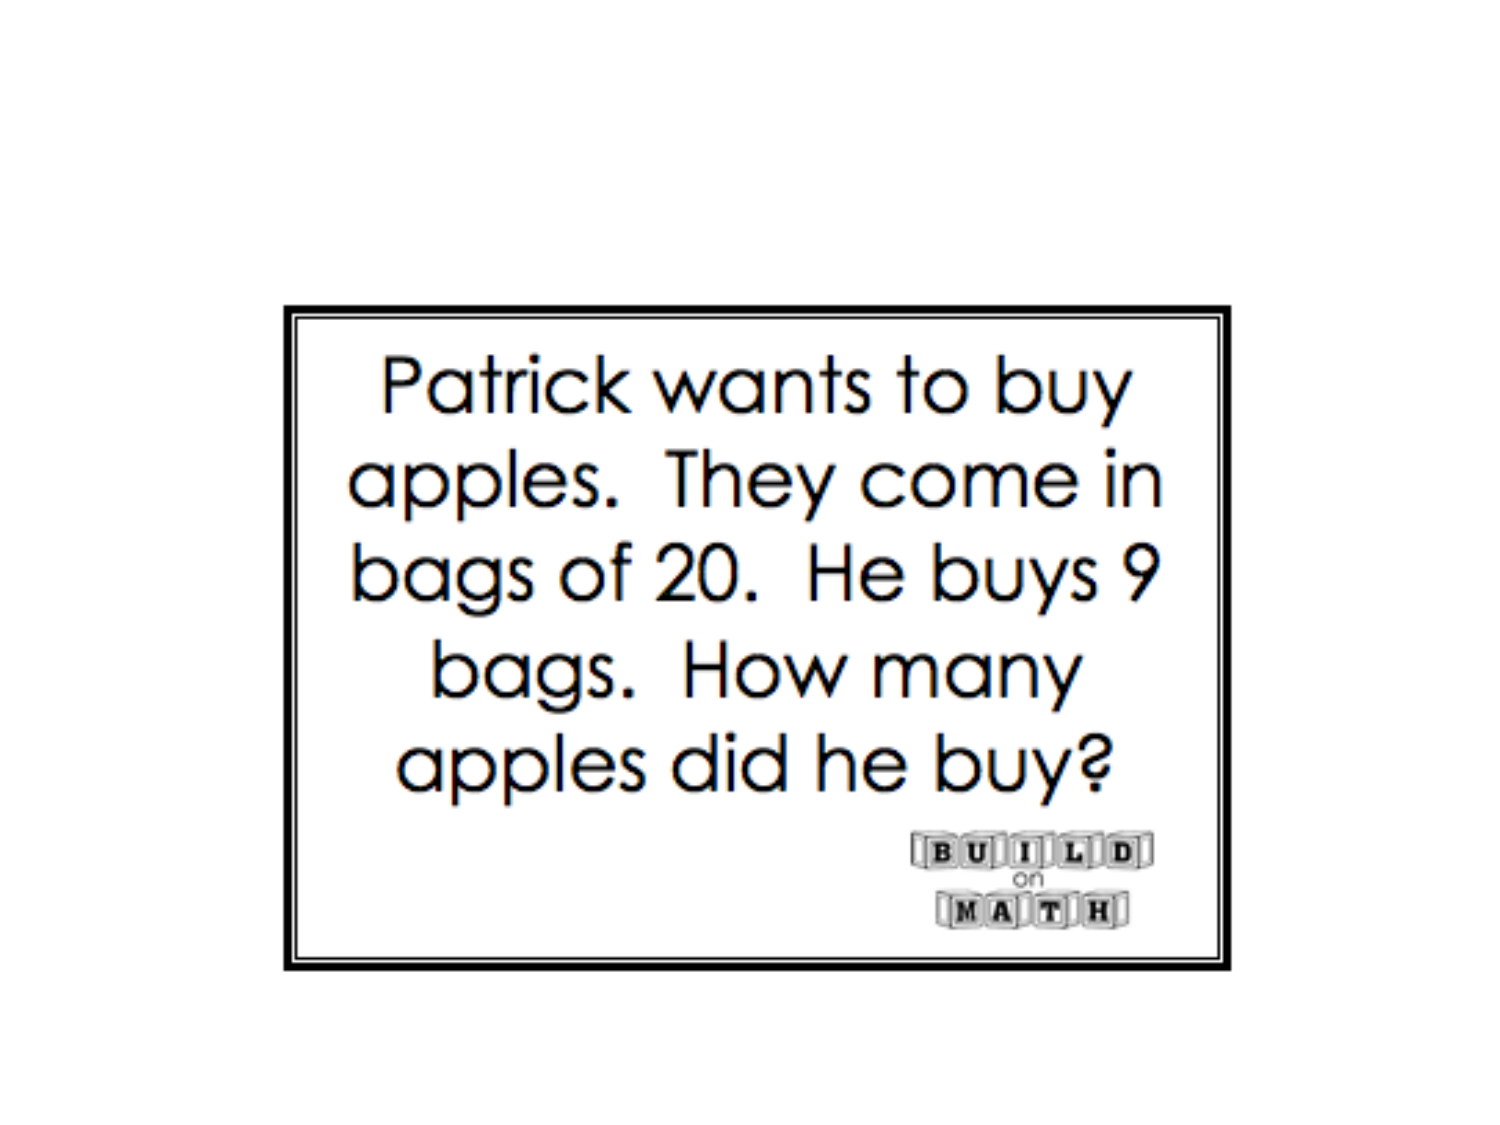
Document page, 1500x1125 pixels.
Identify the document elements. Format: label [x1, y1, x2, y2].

list [74, 262, 1426, 1006]
